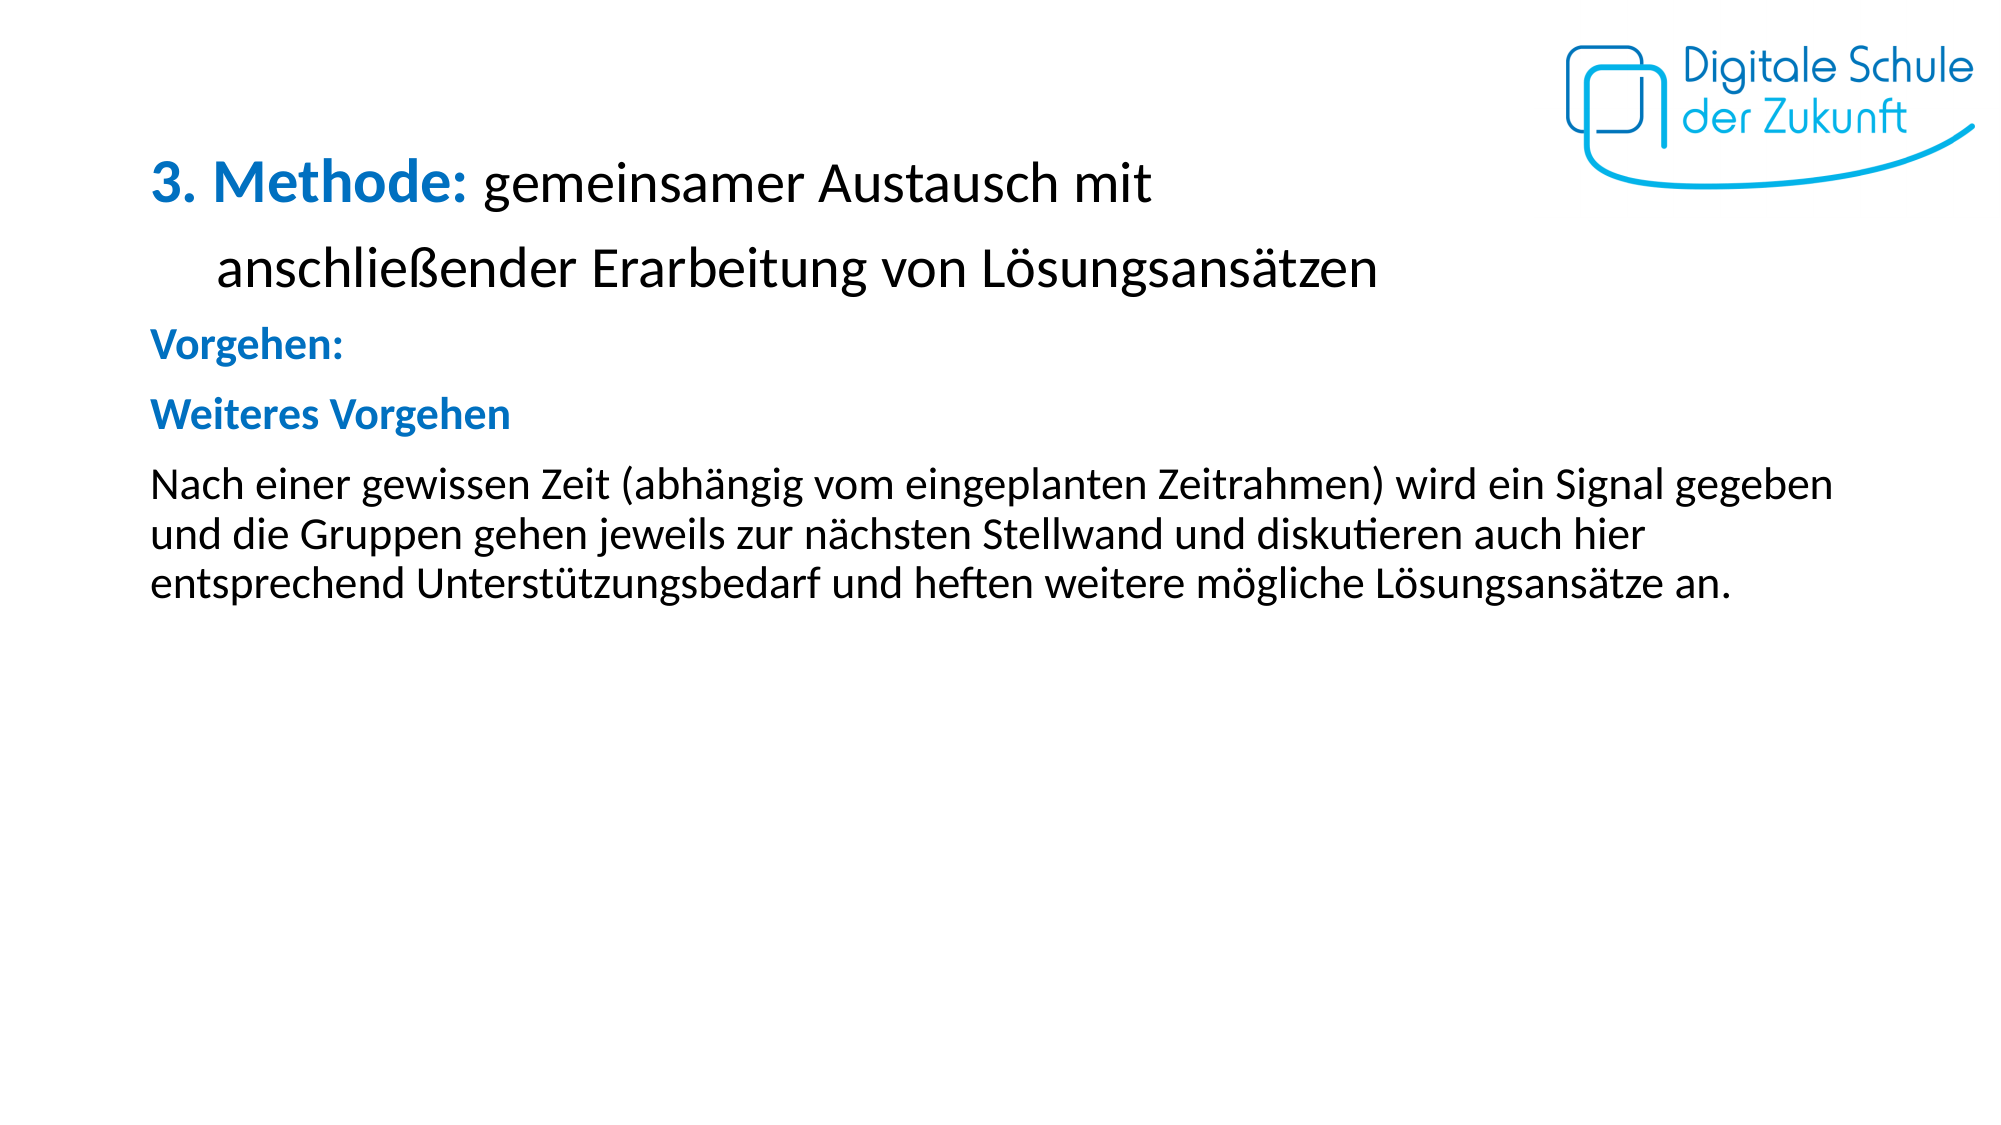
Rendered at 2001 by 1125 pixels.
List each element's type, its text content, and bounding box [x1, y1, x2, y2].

list 3. Methode: gemeinsamer Austausch mit anschließender Erarbeitung von Lösungsansätzen Vorgehen: Weiteres Vorgehen Nach einer gewissen Zeit (abhängig vom eingeplanten Zeitrahmen) wird ein Signal gegeben und die Gruppen gehen jeweils zur nächsten Stellwand und diskutieren auch hier entsprechend Unterstützungsbedarf und heften weitere mögliche Lösungsansätze an. [135, 117, 1877, 1067]
picture [1534, 0, 2000, 218]
